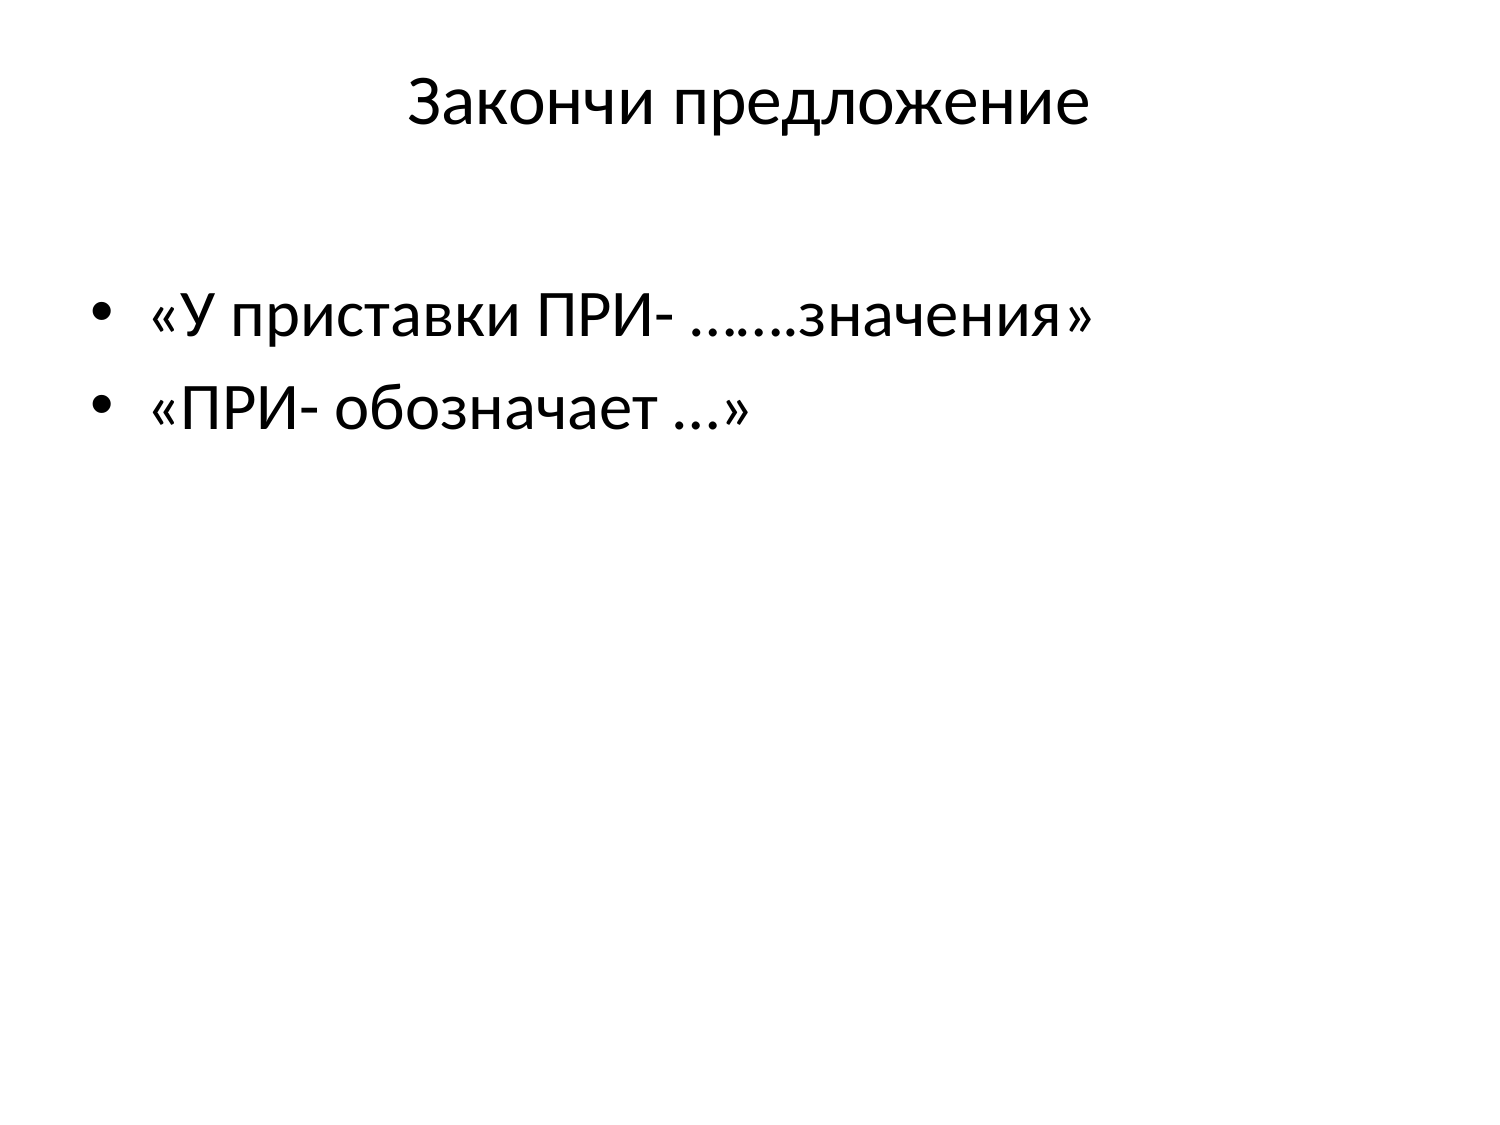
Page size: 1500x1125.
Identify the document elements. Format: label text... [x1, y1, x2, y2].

list «У приставки ПРИ- …….значения» «ПРИ- обозначает …» [75, 262, 1425, 1005]
title Закончи предложение [75, 45, 1425, 233]
